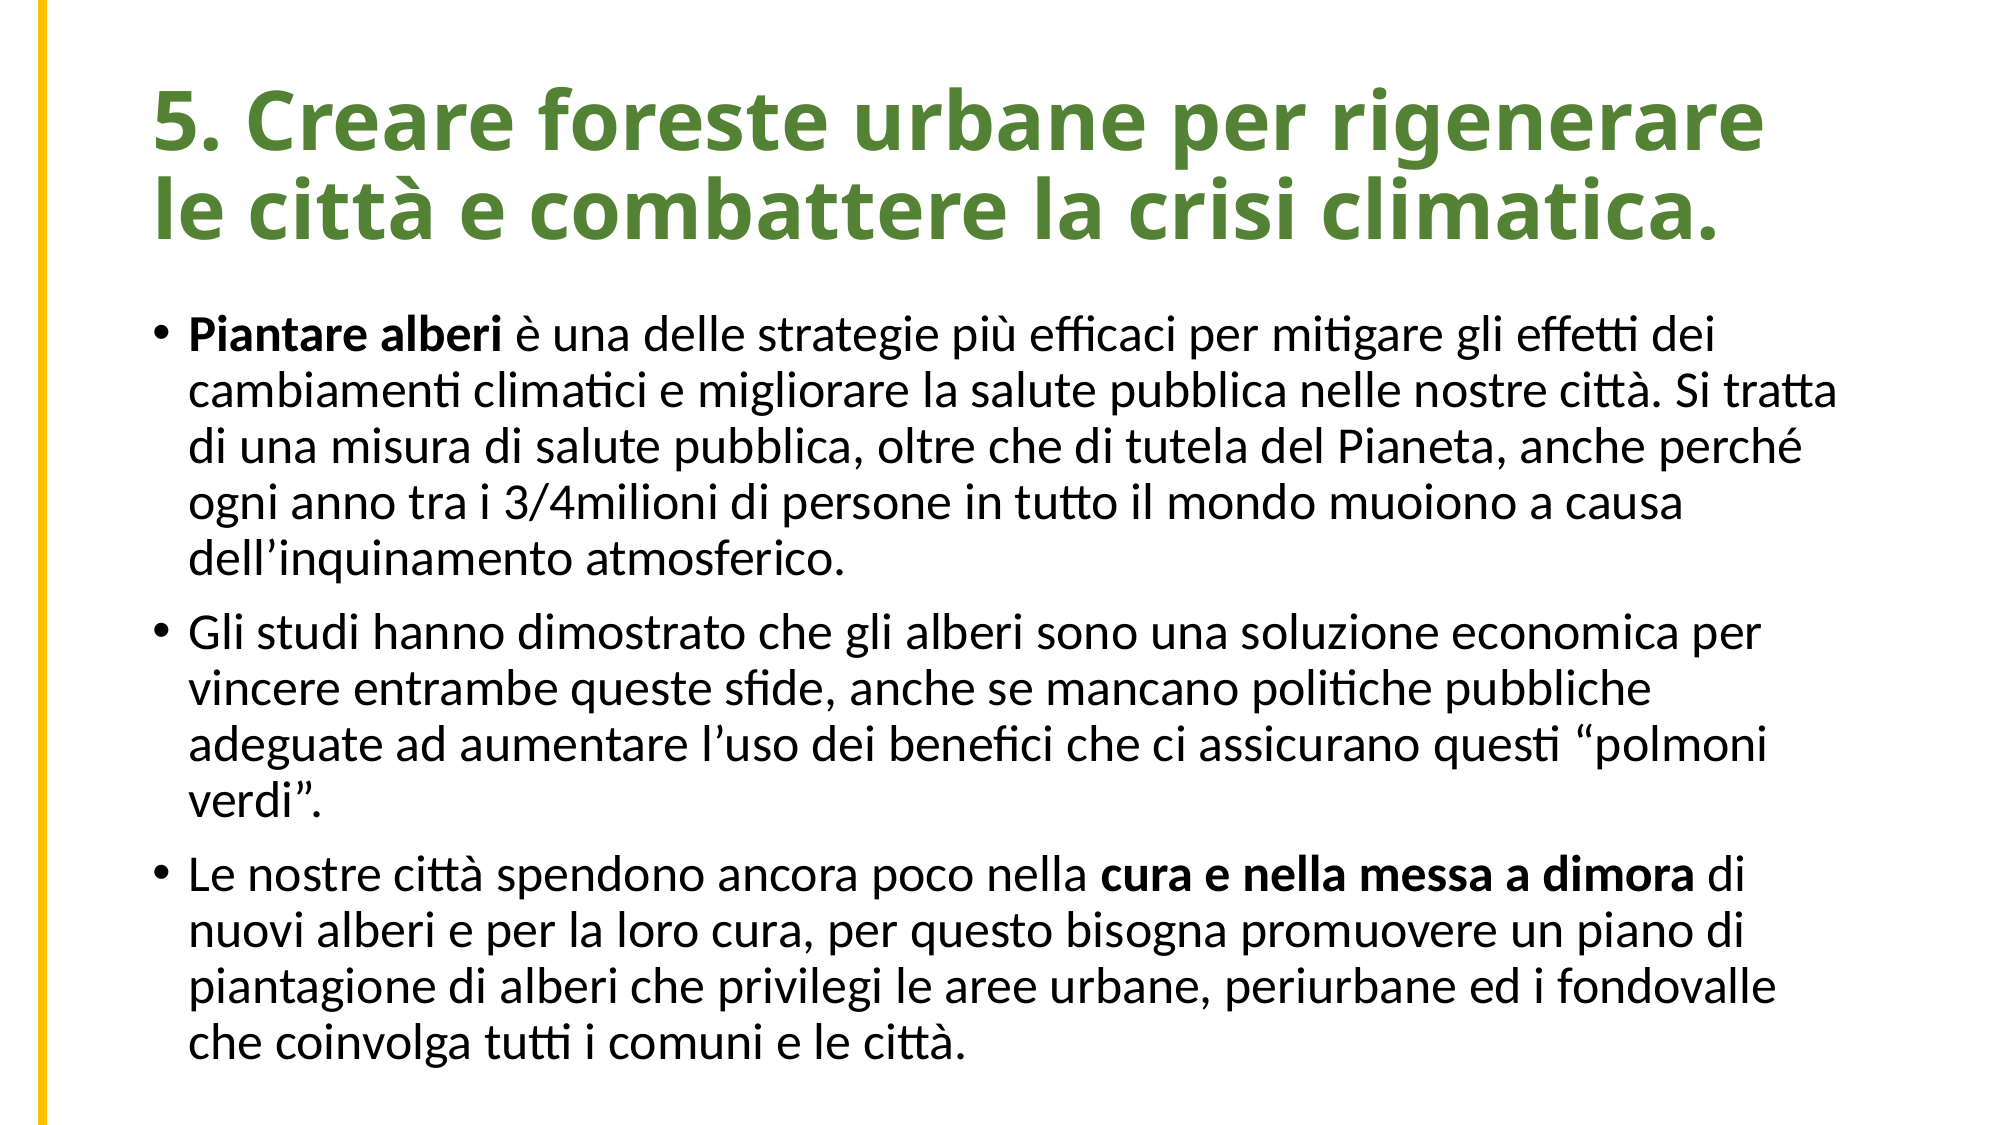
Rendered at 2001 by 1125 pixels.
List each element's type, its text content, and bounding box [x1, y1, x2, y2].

text_box 5. Creare foreste urbane per rigenerare le città e combattere la crisi climatica. [137, 59, 1863, 278]
list Piantare alberi è una delle strategie più efficaci per mitigare gli effetti dei cambiamenti climatici e migliorare la salute pubblica nelle nostre città. Si tratta di una misura di salute pubblica, oltre che di tutela del Pianeta, anche perché ogni anno tra i 3/4milioni di persone in tutto il mondo muoiono a causa dell’inquinamento atmosferico. Gli studi hanno dimostrato che gli alberi sono una soluzione economica per vincere entrambe queste sfide, anche se mancano politiche pubbliche adeguate ad aumentare l’uso dei benefici che ci assicurano questi “polmoni verdi”. Le nostre città spendono ancora poco nella cura e nella messa a dimora di nuovi alberi e per la loro cura, per questo bisogna promuovere un piano di piantagione di alberi che privilegi le aree urbane, periurbane ed i fondovalle che coinvolga tutti i comuni e le città. [137, 299, 1863, 1080]
